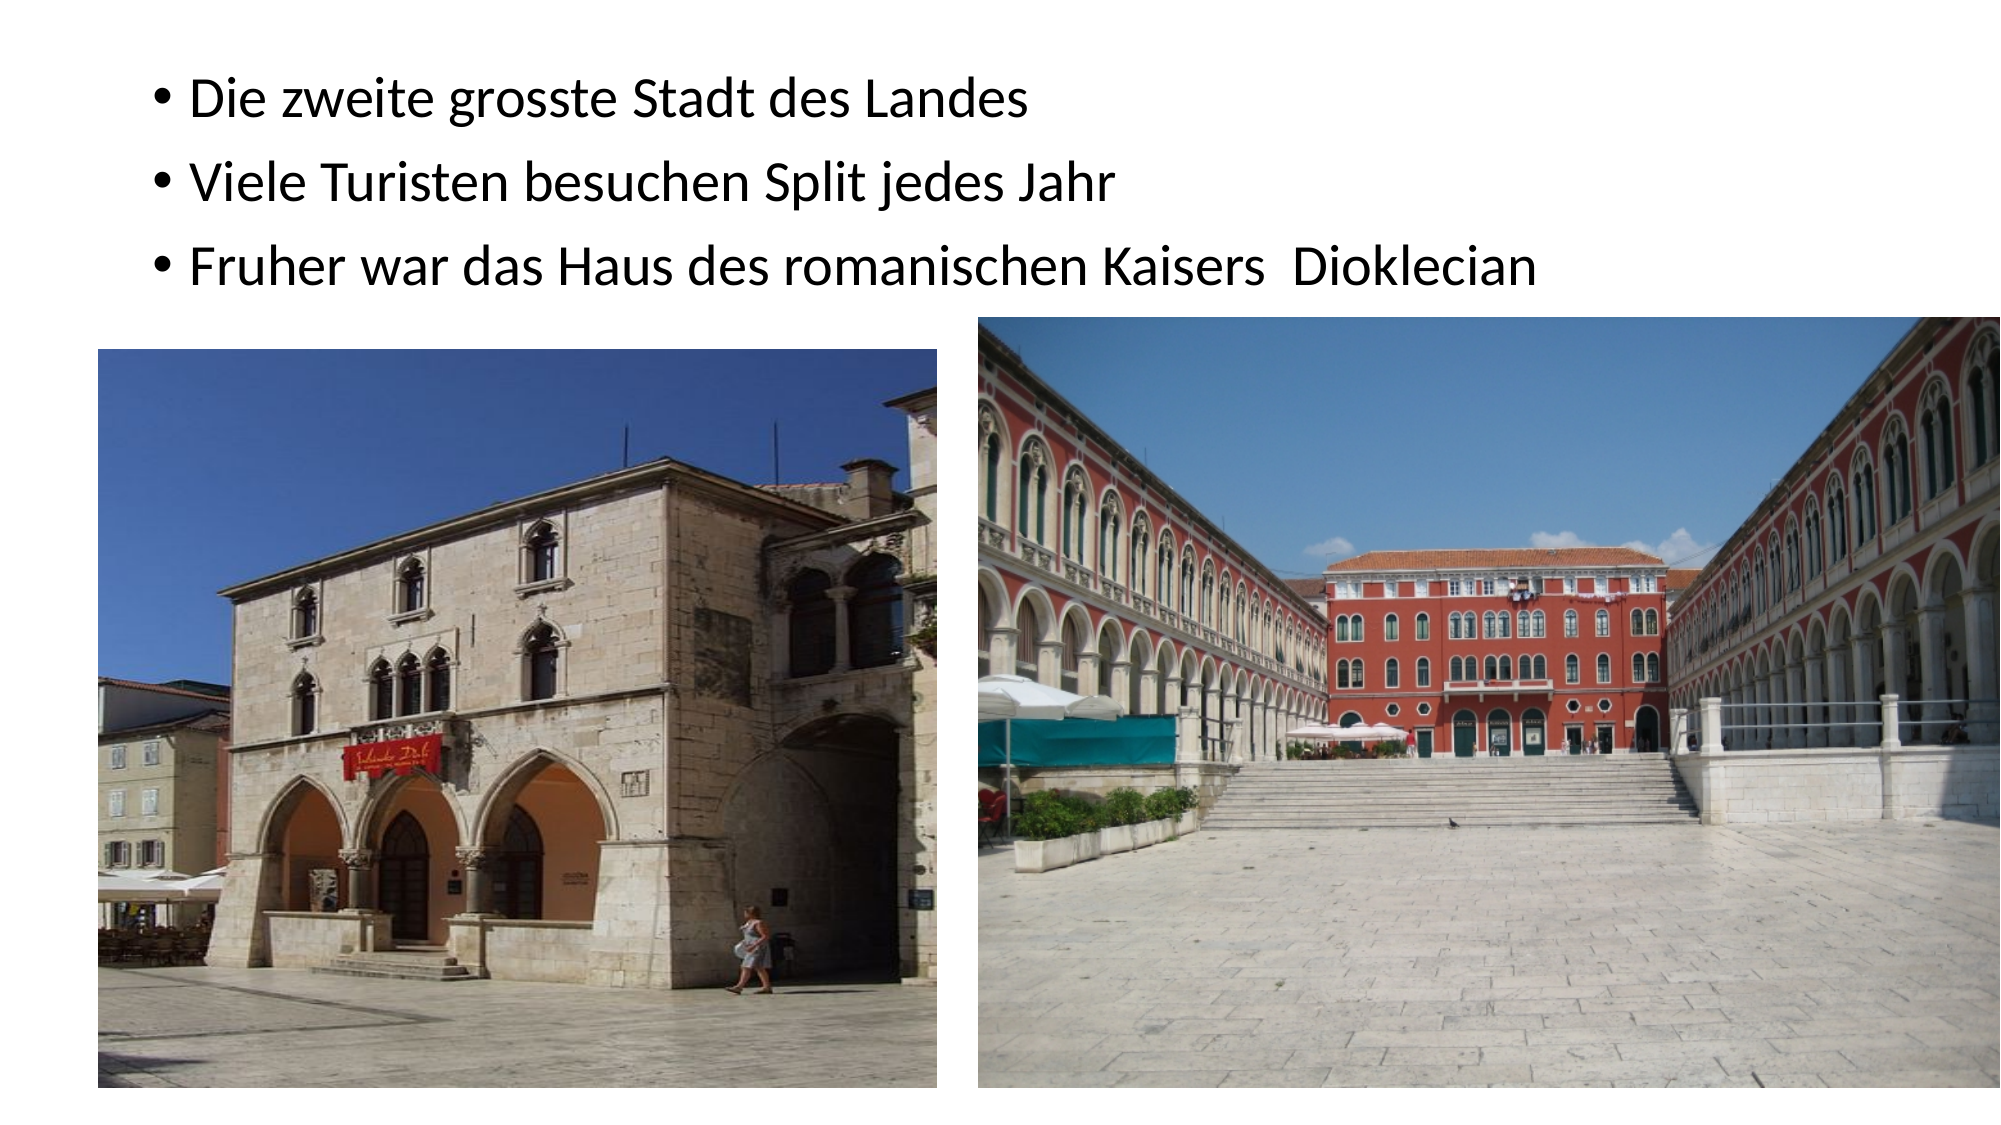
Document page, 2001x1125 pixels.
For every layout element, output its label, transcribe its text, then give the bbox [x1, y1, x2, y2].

picture [978, 317, 2000, 1088]
picture [98, 349, 937, 1088]
list Die zweite grosste Stadt des Landes Viele Turisten besuchen Split jedes Jahr Fruher war das Haus des romanischen Kaisers Dioklecian [137, 59, 1863, 774]
